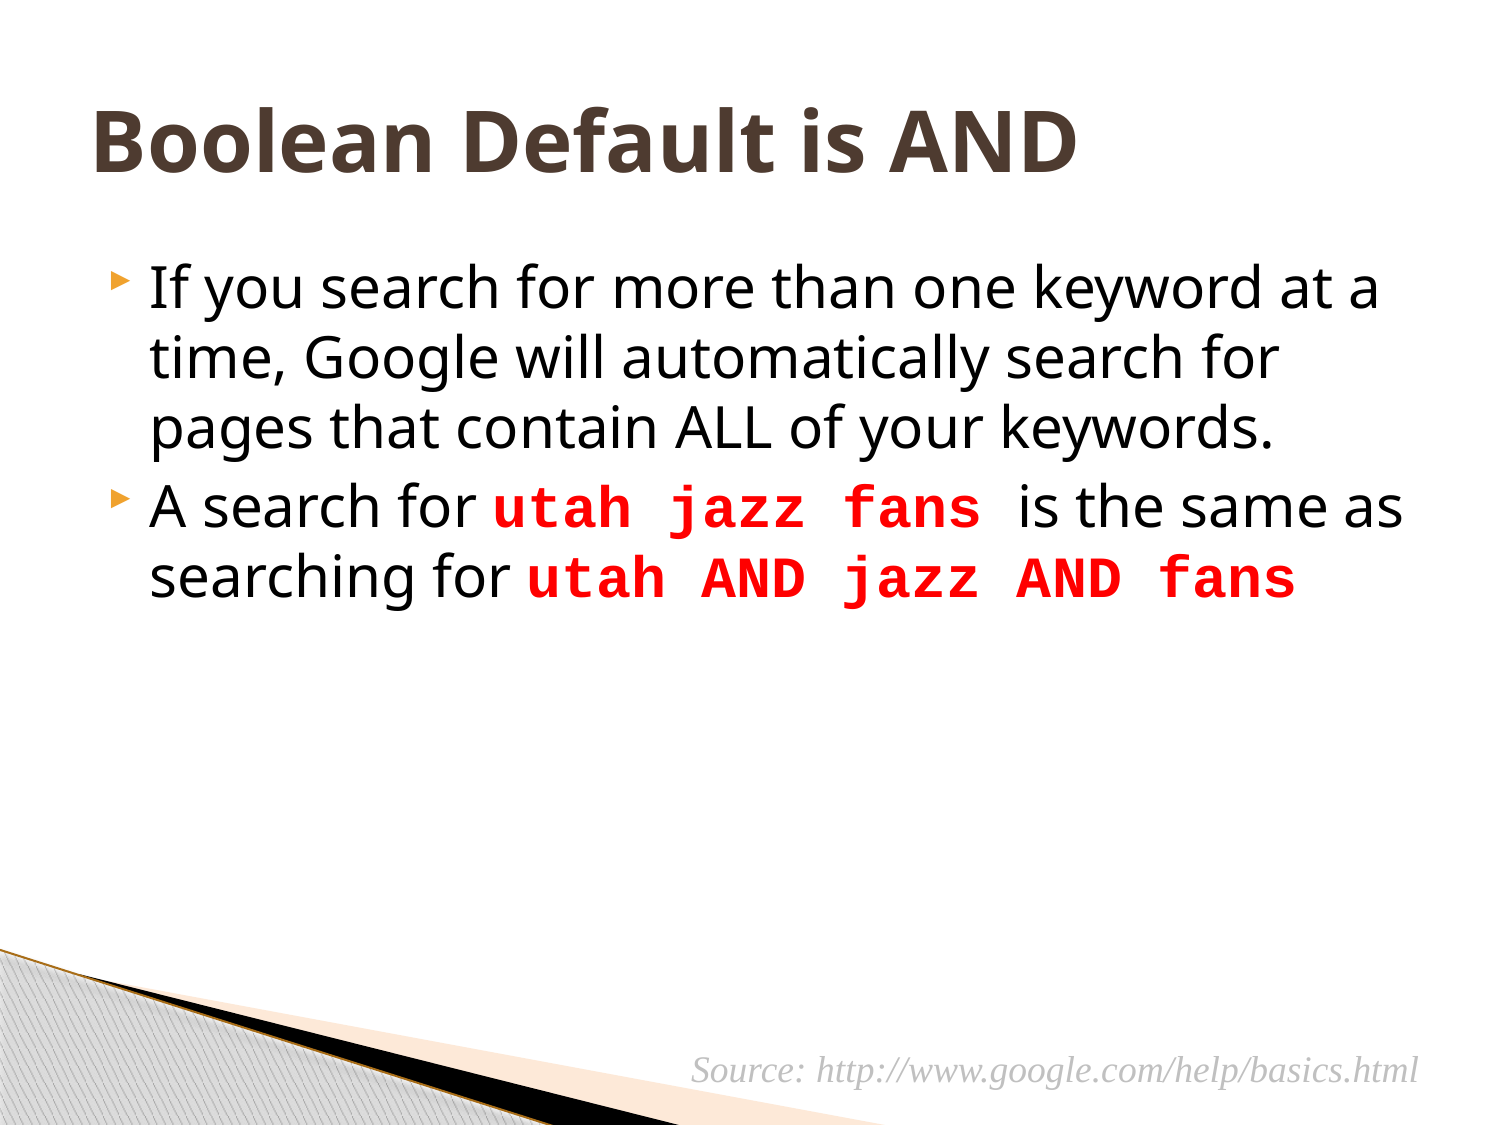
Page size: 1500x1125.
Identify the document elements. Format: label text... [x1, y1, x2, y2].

title Boolean Default is AND [75, 45, 1425, 233]
text_box Source: http://www.google.com/help/basics.html [676, 1037, 1435, 1098]
list If you search for more than one keyword at a time, Google will automatically search for pages that contain ALL of your keywords. A search for utah jazz fans is the same as searching for utah AND jazz AND fans [75, 243, 1425, 986]
